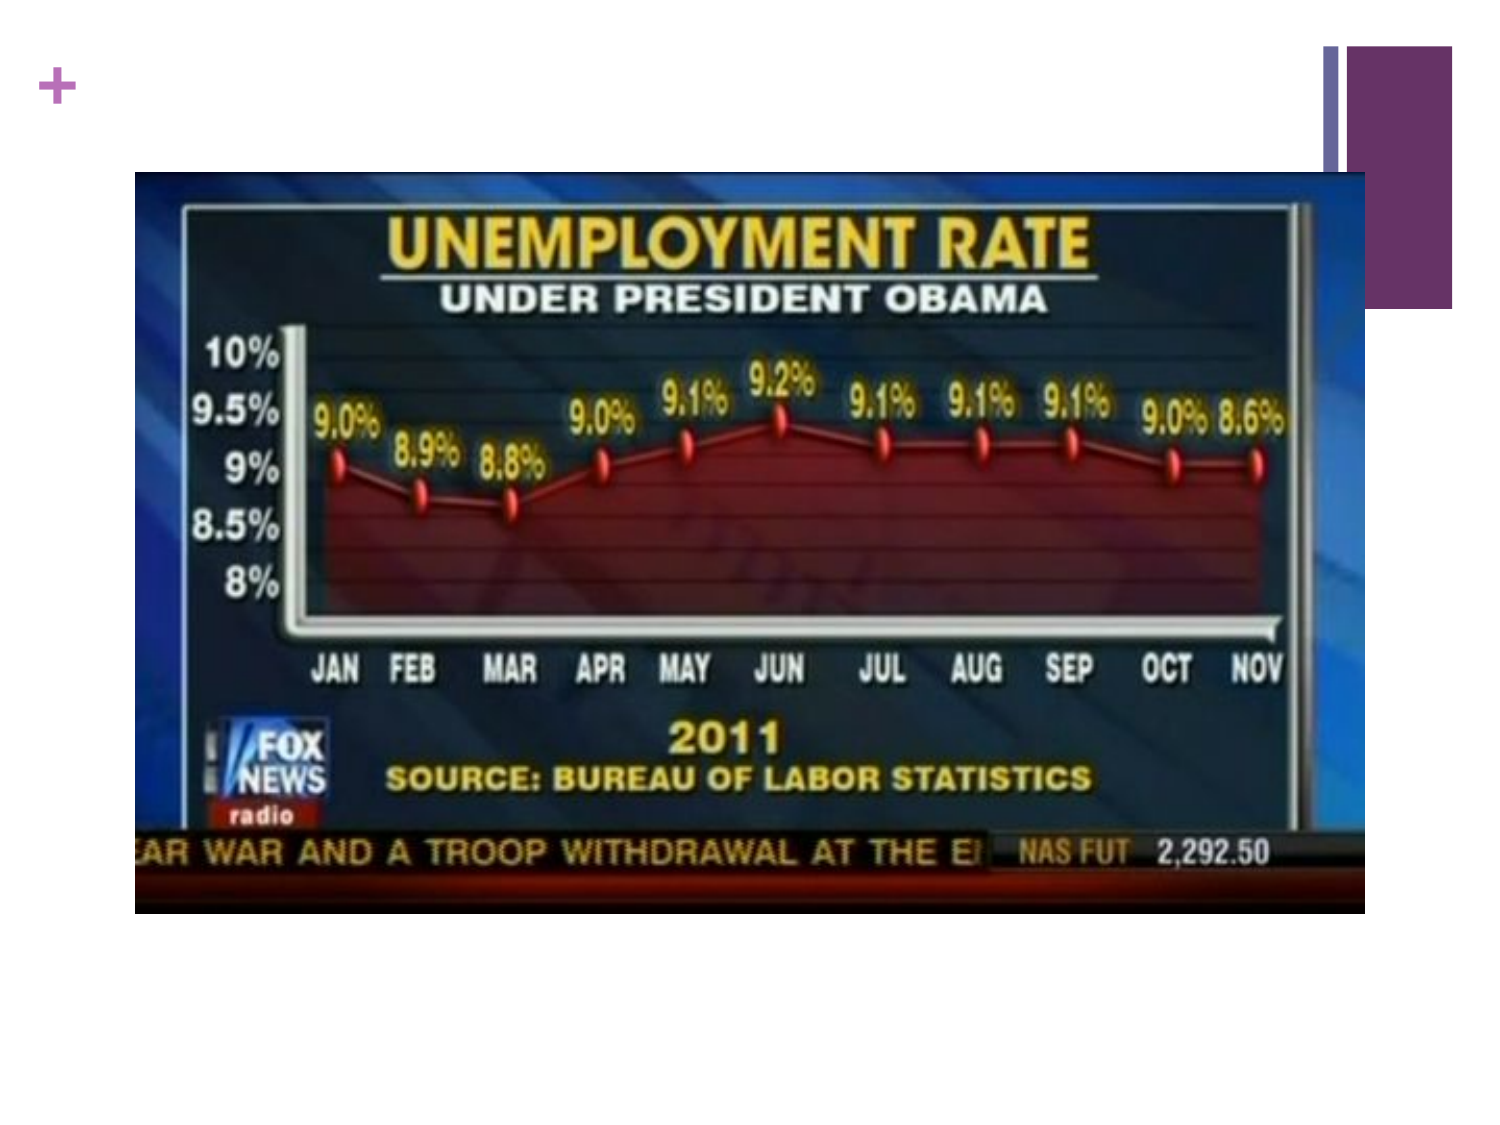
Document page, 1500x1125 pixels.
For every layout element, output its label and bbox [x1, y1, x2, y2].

picture [134, 171, 1366, 915]
